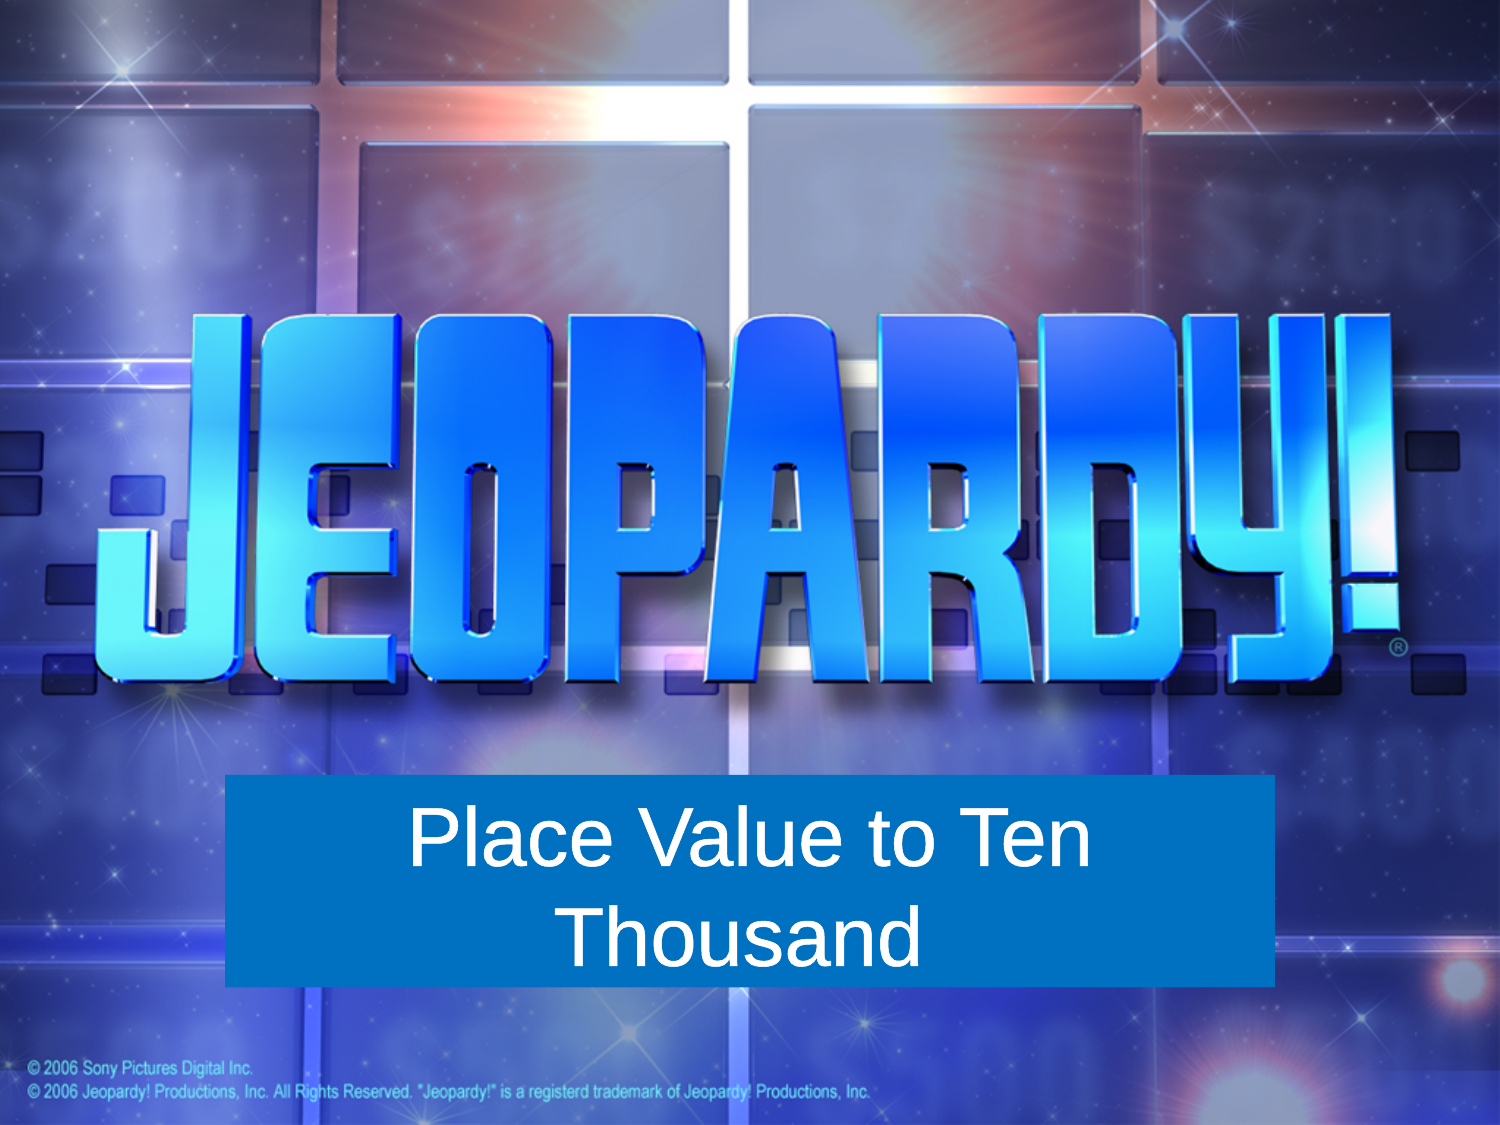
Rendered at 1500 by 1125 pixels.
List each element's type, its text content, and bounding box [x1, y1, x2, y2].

picture [0, 0, 1500, 1125]
subtitle Place Value to Ten Thousand [225, 774, 1275, 988]
